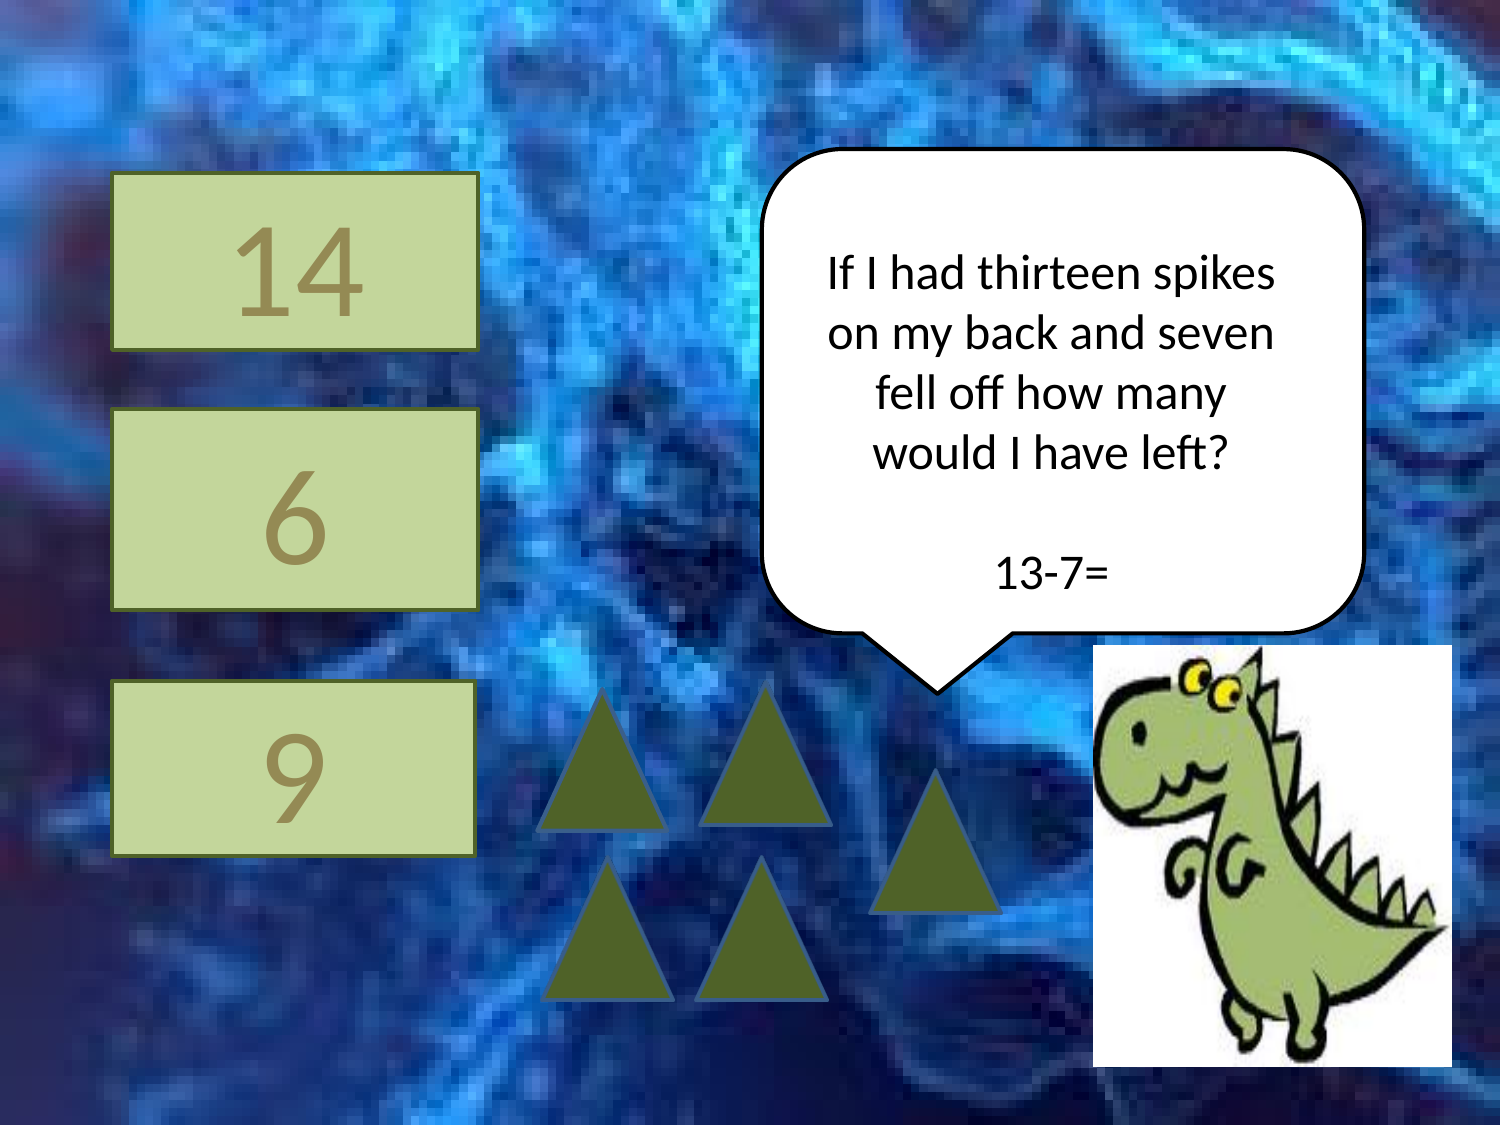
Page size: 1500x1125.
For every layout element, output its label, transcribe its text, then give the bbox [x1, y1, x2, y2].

text_box [535, 686, 670, 833]
text_box If I had thirteen spikes on my back and seven fell off how many would I have left? 13-7= [809, 231, 1294, 607]
picture [0, 0, 1500, 1125]
text_box 14 [110, 171, 480, 352]
text_box 6 [110, 407, 480, 612]
text_box 9 [110, 679, 477, 858]
text_box [759, 146, 1367, 696]
